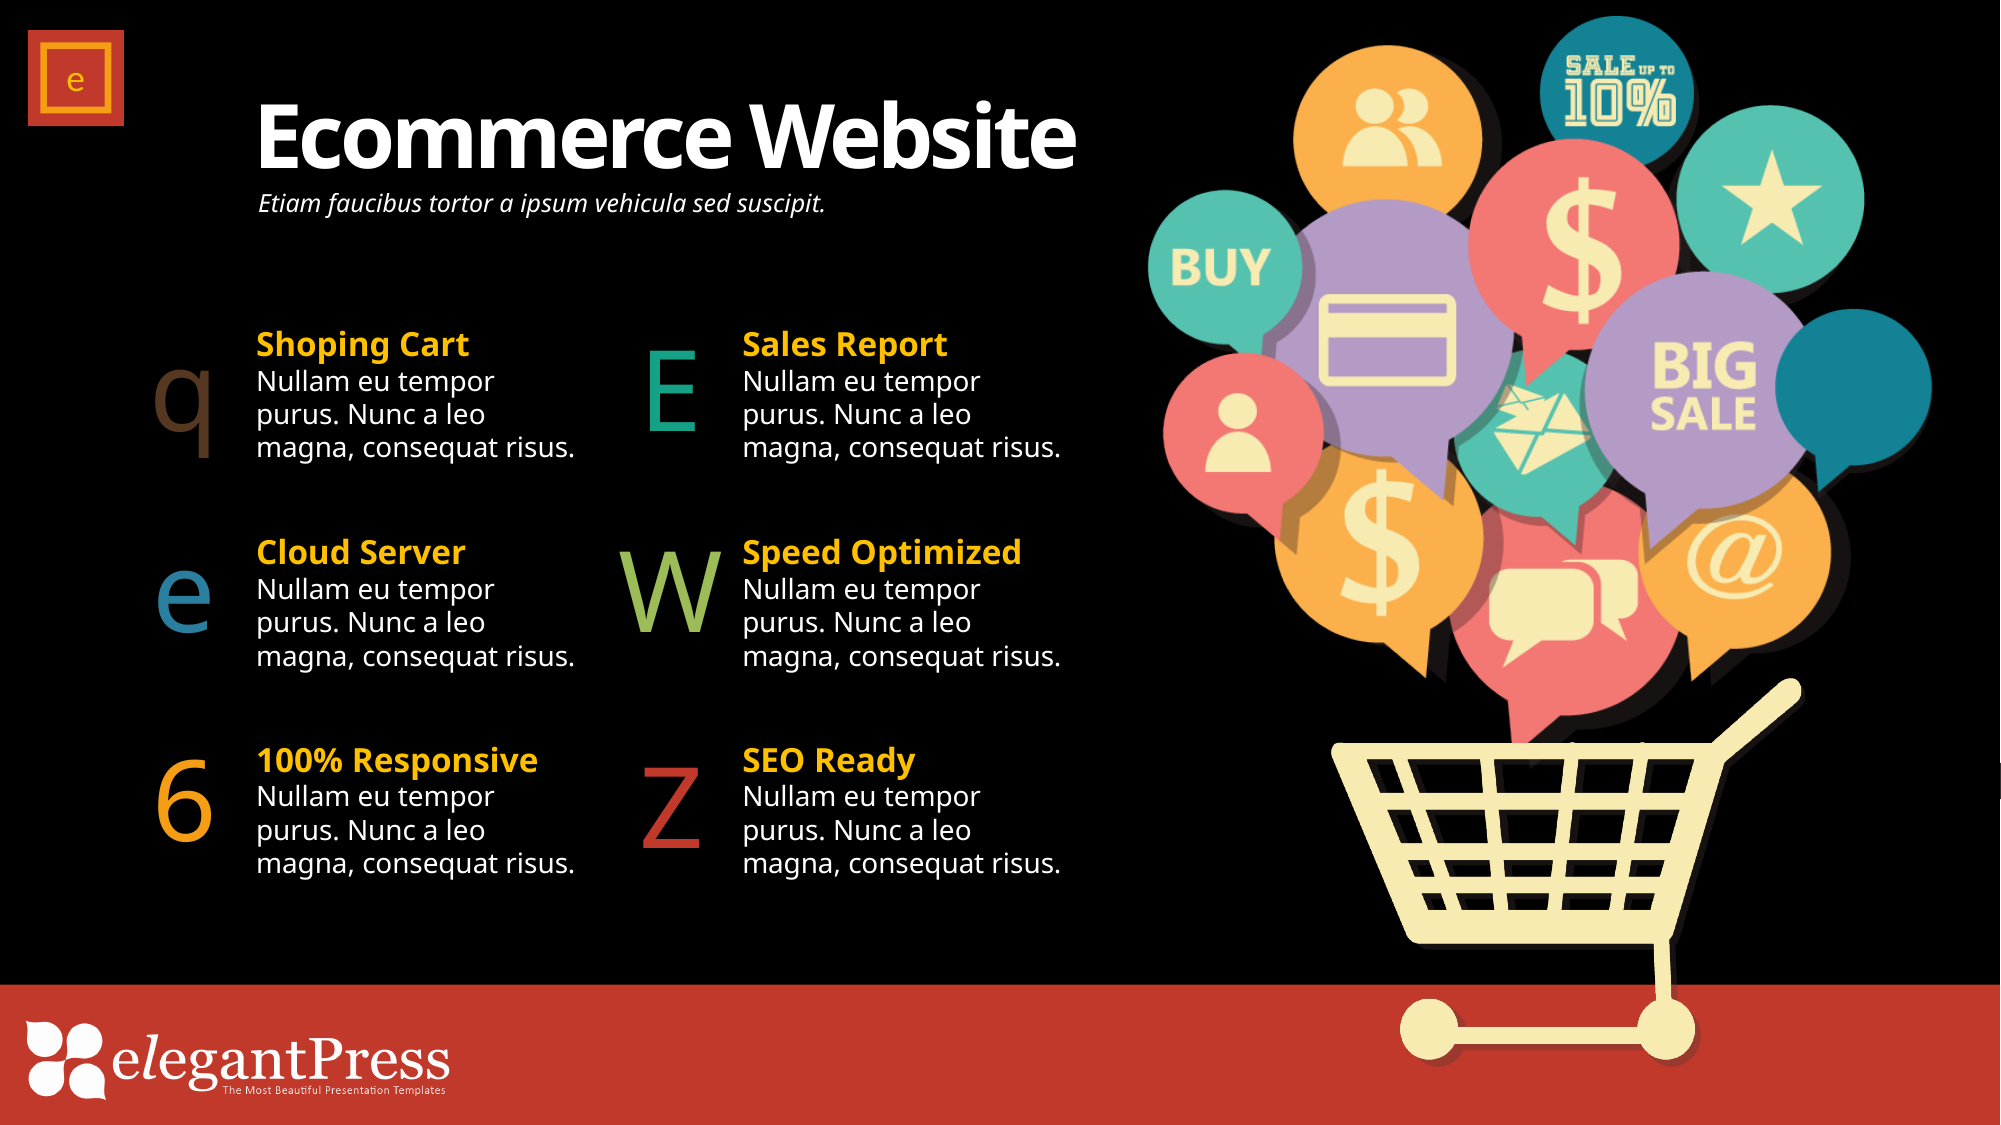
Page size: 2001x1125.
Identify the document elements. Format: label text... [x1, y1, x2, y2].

text_box SEO Ready Nullam eu tempor purus. Nunc a leo magna, consequat risus. [732, 694, 1074, 884]
picture [17, 1012, 454, 1111]
text_box Z [624, 728, 719, 878]
text_box Ecommerce Website [243, 74, 1091, 192]
text_box Etiam faucibus tortor a ipsum vehicula sed suscipit. [248, 182, 1106, 223]
text_box E [625, 311, 718, 462]
text_box Cloud Server Nullam eu tempor purus. Nunc a leo magna, consequat risus. [246, 486, 588, 677]
text_box e [137, 513, 232, 663]
text_box 100% Responsive Nullam eu tempor purus. Nunc a leo magna, consequat risus. [246, 694, 588, 884]
text_box Sales Report Nullam eu tempor purus. Nunc a leo magna, consequat risus. [732, 278, 1074, 469]
text_box 6 [137, 721, 232, 872]
text_box Speed Optimized Nullam eu tempor purus. Nunc a leo magna, consequat risus. [732, 486, 1074, 677]
text_box q [134, 311, 234, 462]
text_box W [604, 513, 739, 663]
text_box Shoping Cart Nullam eu tempor purus. Nunc a leo magna, consequat risus. [246, 278, 588, 469]
picture [1106, 0, 1961, 1125]
